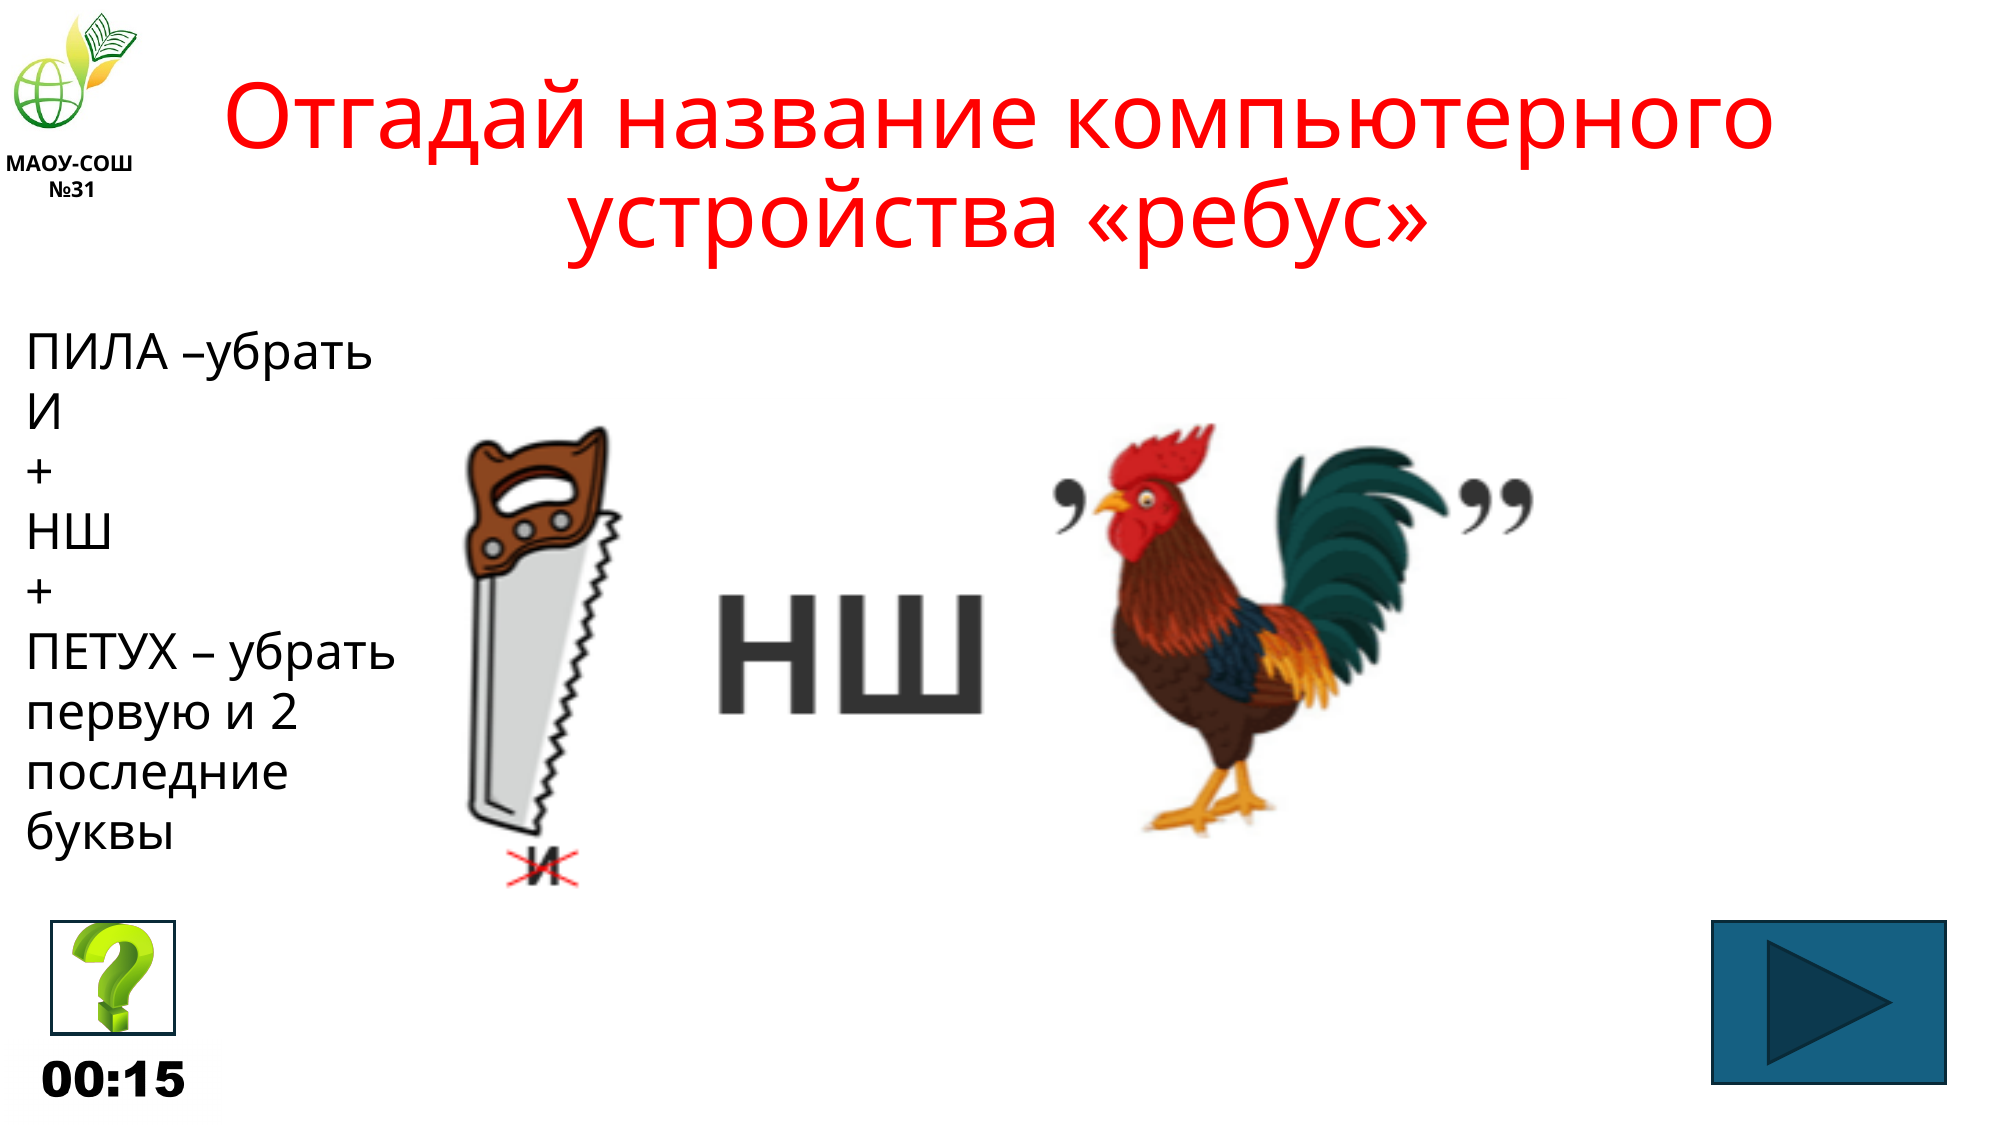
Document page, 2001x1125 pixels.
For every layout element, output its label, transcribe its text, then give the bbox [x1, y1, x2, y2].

title Отгадай название компьютерного устройства «ребус» [137, 59, 1863, 278]
text_box [50, 920, 176, 1036]
picture [4, 1039, 223, 1125]
picture [432, 397, 1567, 923]
text_box ПИЛА –убрать И + НШ + ПЕТУХ – убрать первую и 2 последние буквы [11, 312, 421, 868]
text_box [1711, 920, 1947, 1085]
picture [0, 0, 145, 142]
